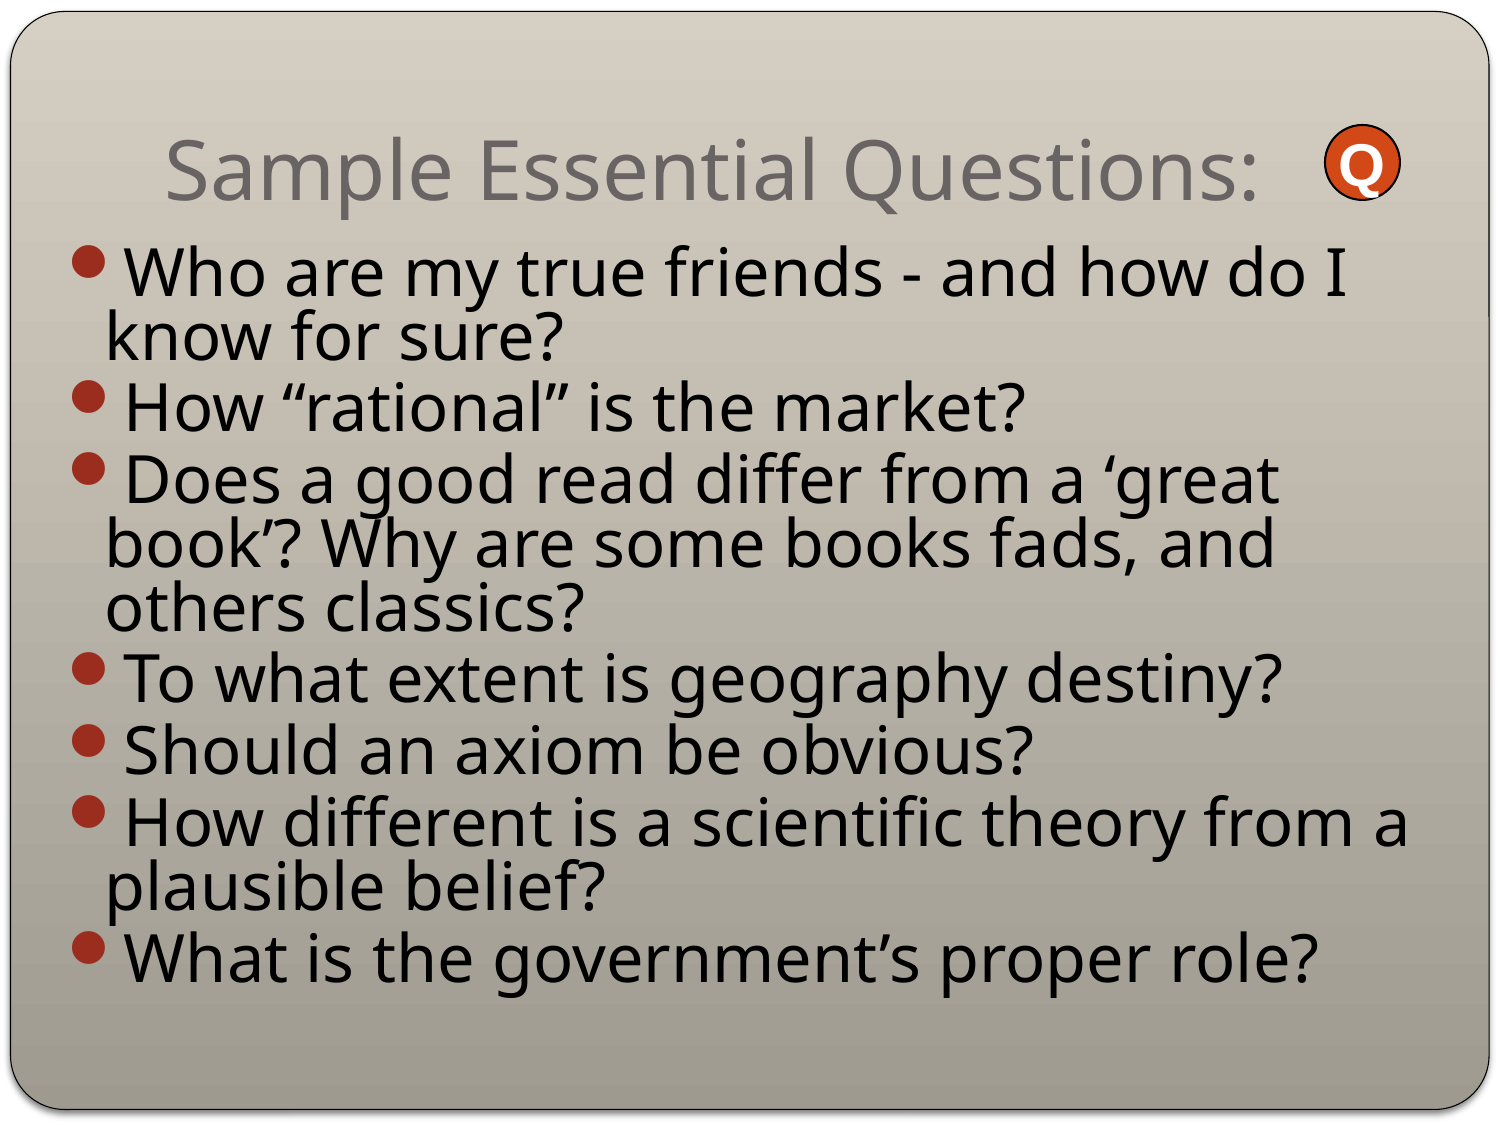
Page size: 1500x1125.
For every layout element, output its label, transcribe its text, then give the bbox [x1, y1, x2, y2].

list Who are my true friends - and how do I know for sure? How “rational” is the market? Does a good read differ from a ‘great book’? Why are some books fads, and others classics? To what extent is geography destiny? Should an axiom be obvious? How different is a scientific theory from a plausible belief? What is the government’s proper role? [0, 237, 1500, 1050]
text_box Q [1324, 124, 1400, 200]
title Sample Essential Questions: [150, 45, 1425, 233]
